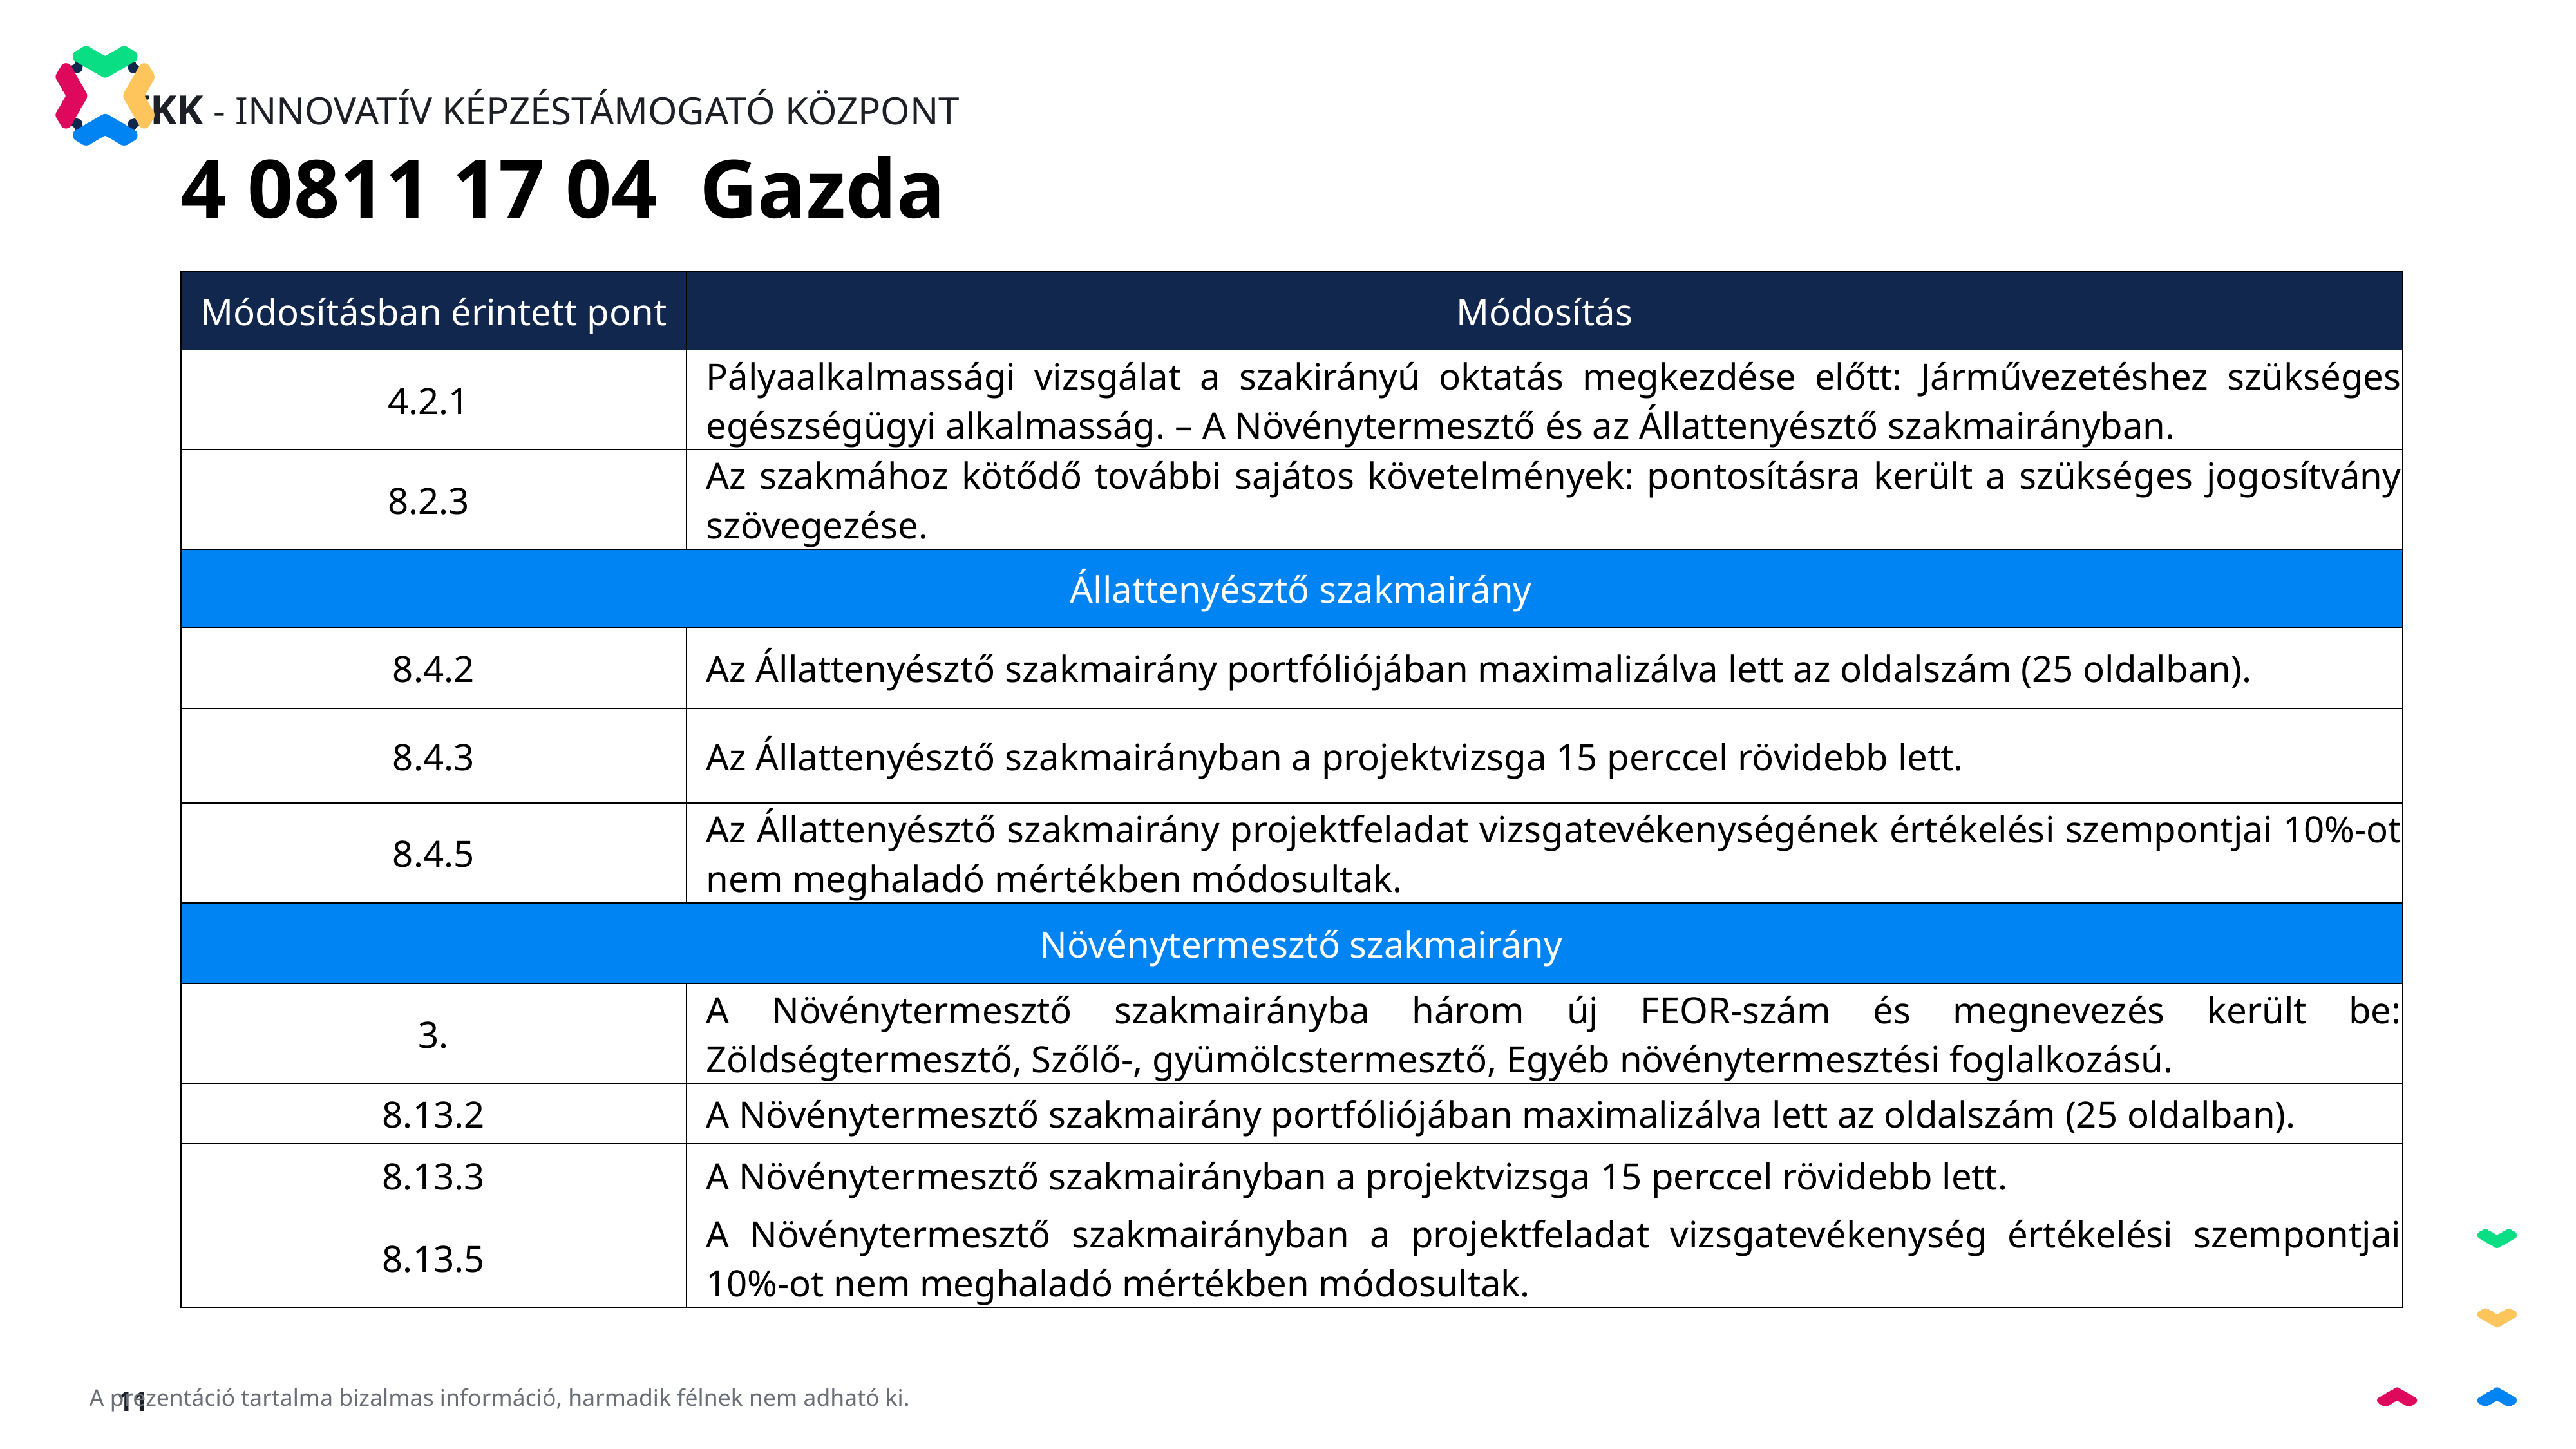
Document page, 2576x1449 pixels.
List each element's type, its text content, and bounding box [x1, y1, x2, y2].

table_cell A Növénytermesztő szakmairány portfóliójában maximalizálva lett az oldalszám (25 oldalban). [687, 1084, 2402, 1143]
picture [55, 46, 155, 146]
table_cell Állattenyésztő szakmairány [182, 550, 2402, 627]
table_cell Növénytermesztő szakmairány [182, 904, 2402, 983]
table_cell A Növénytermesztő szakmairányba három új FEOR-szám és megnevezés került be: Zöldségtermesztő, Szőlő-, gyümölcstermesztő, Egyéb növénytermesztési foglalkozású. [687, 984, 2402, 1083]
table_cell Az Állattenyésztő szakmairányban a projektvizsga 15 perccel rövidebb lett. [687, 709, 2402, 802]
list 4 0811 17 04 Gazda [180, 137, 2341, 226]
table_cell Pályaalkalmassági vizsgálat a szakirányú oktatás megkezdése előtt: Járművezetéshez szükséges egészségügyi alkalmasság. – A Növénytermesztő és az Állattenyésztő szakmairányban. [687, 350, 2402, 449]
table_cell A Növénytermesztő szakmairányban a projektfeladat vizsgatevékenység értékelési szempontjai 10%-ot nem meghaladó mértékben módosultak. [687, 1208, 2402, 1307]
picture [2377, 1229, 2517, 1406]
table_cell Az Állattenyésztő szakmairány portfóliójában maximalizálva lett az oldalszám (25 oldalban). [687, 628, 2402, 708]
table_cell 4.2.1 [182, 350, 686, 449]
table_cell A Növénytermesztő szakmairányban a projektvizsga 15 perccel rövidebb lett. [687, 1144, 2402, 1208]
table_cell 3. [182, 984, 686, 1083]
table_cell 8.13.5 [182, 1208, 686, 1307]
table_cell 8.13.3 [182, 1144, 686, 1208]
table_cell 8.4.5 [182, 804, 686, 902]
table_header Módosítás [687, 272, 2402, 350]
table_cell 8.13.2 [182, 1084, 686, 1143]
table_cell Az szakmához kötődő további sajátos követelmények: pontosításra került a szükséges jogosítvány szövegezése. [687, 450, 2402, 549]
table_cell 8.2.3 [182, 450, 686, 549]
table_cell 8.4.3 [182, 709, 686, 802]
table_header Módosításban érintett pont [182, 272, 686, 350]
table_cell 8.4.2 [182, 628, 686, 708]
table_cell Az Állattenyésztő szakmairány projektfeladat vizsgatevékenységének értékelési szempontjai 10%-ot nem meghaladó mértékben módosultak. [687, 804, 2402, 902]
